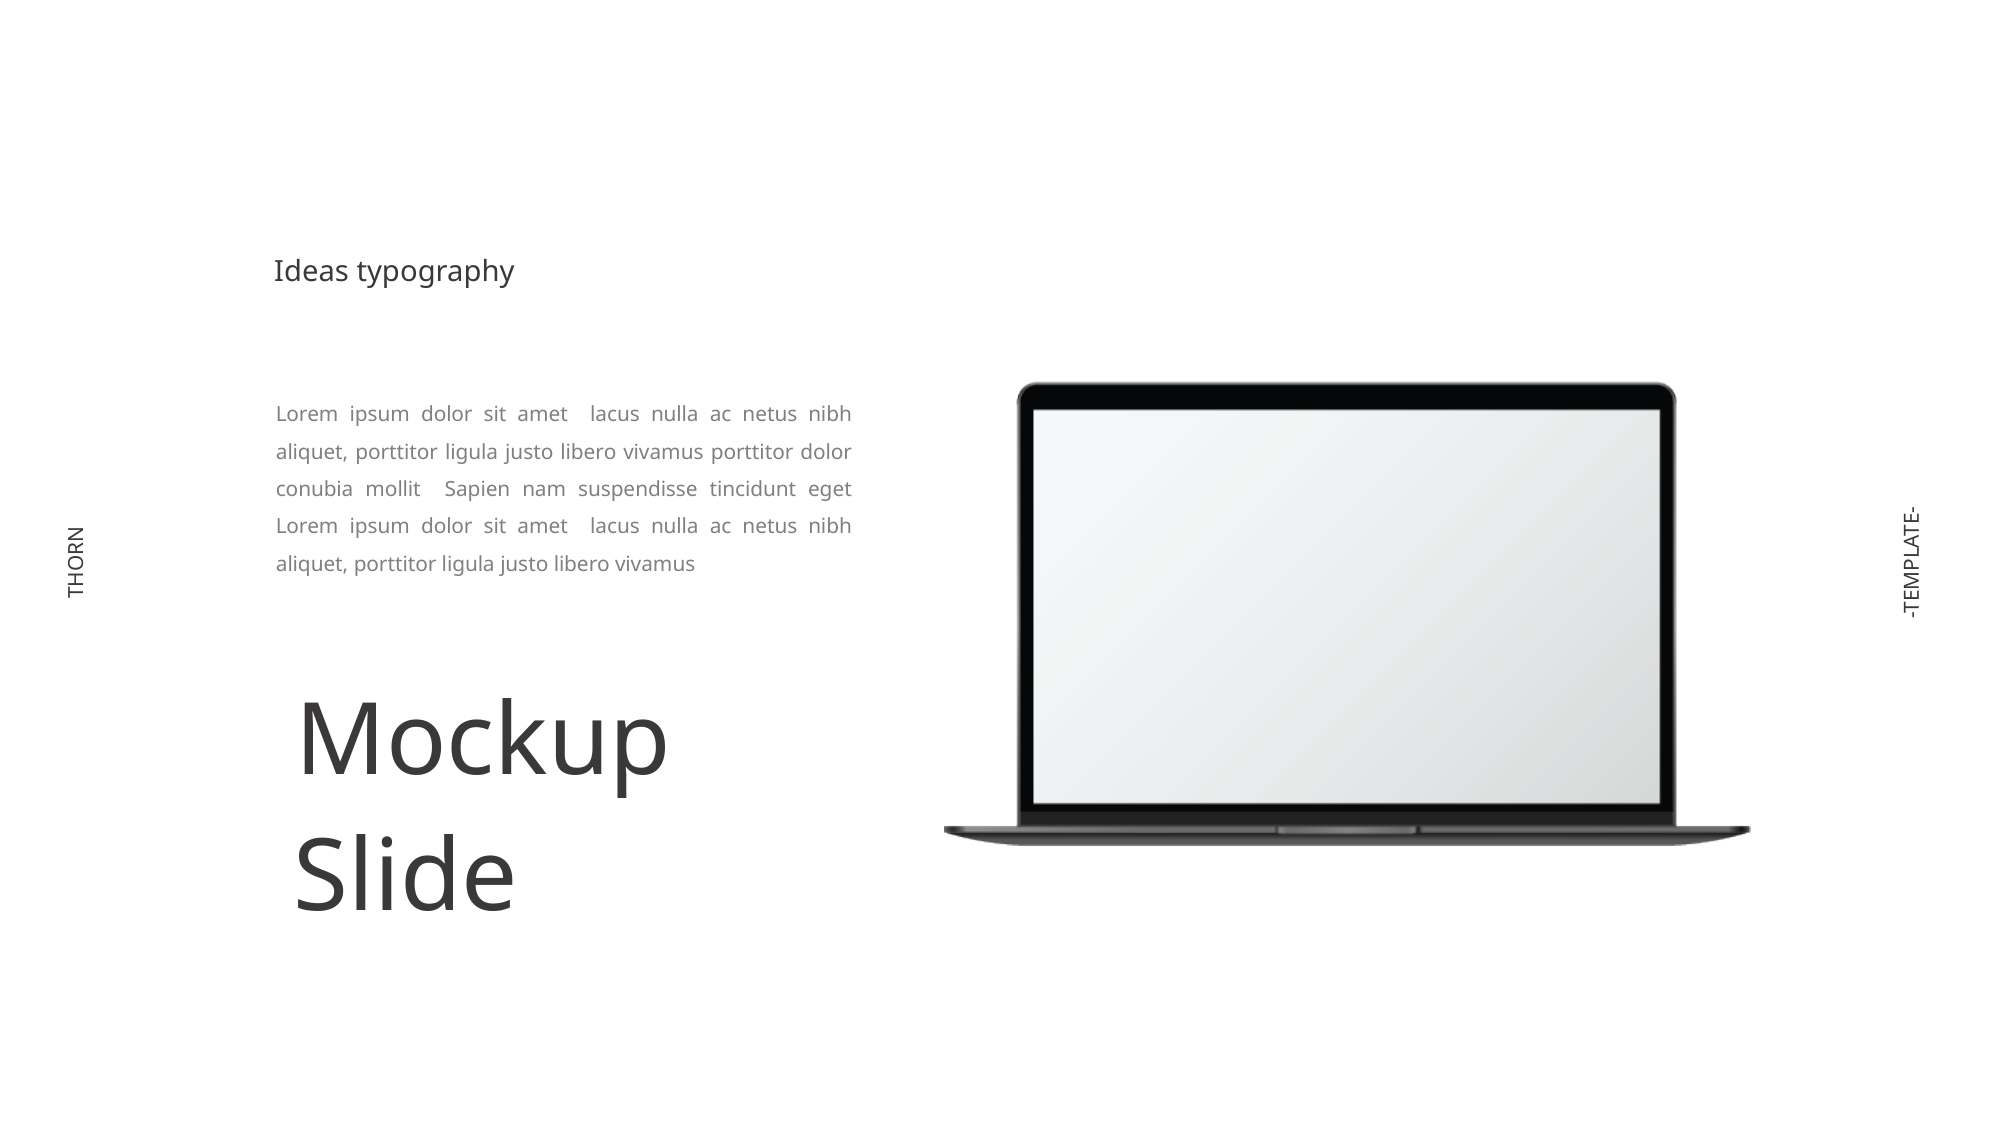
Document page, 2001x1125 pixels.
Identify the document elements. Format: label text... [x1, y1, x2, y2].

text_box Ideas typography [259, 245, 530, 295]
text_box THORN [54, 511, 95, 614]
picture [944, 381, 1751, 846]
text_box -TEMPLATE- [1890, 491, 1931, 634]
text_box Slide [278, 803, 534, 938]
text_box Lorem ipsum dolor sit amet lacus nulla ac netus nibh aliquet, porttitor ligula justo libero vivamus porttitor dolor conubia mollit Sapien nam suspendisse tincidunt eget Lorem ipsum dolor sit amet lacus nulla ac netus nibh aliquet, porttitor ligula justo libero vivamus [261, 380, 867, 583]
text_box Mockup [280, 666, 687, 802]
